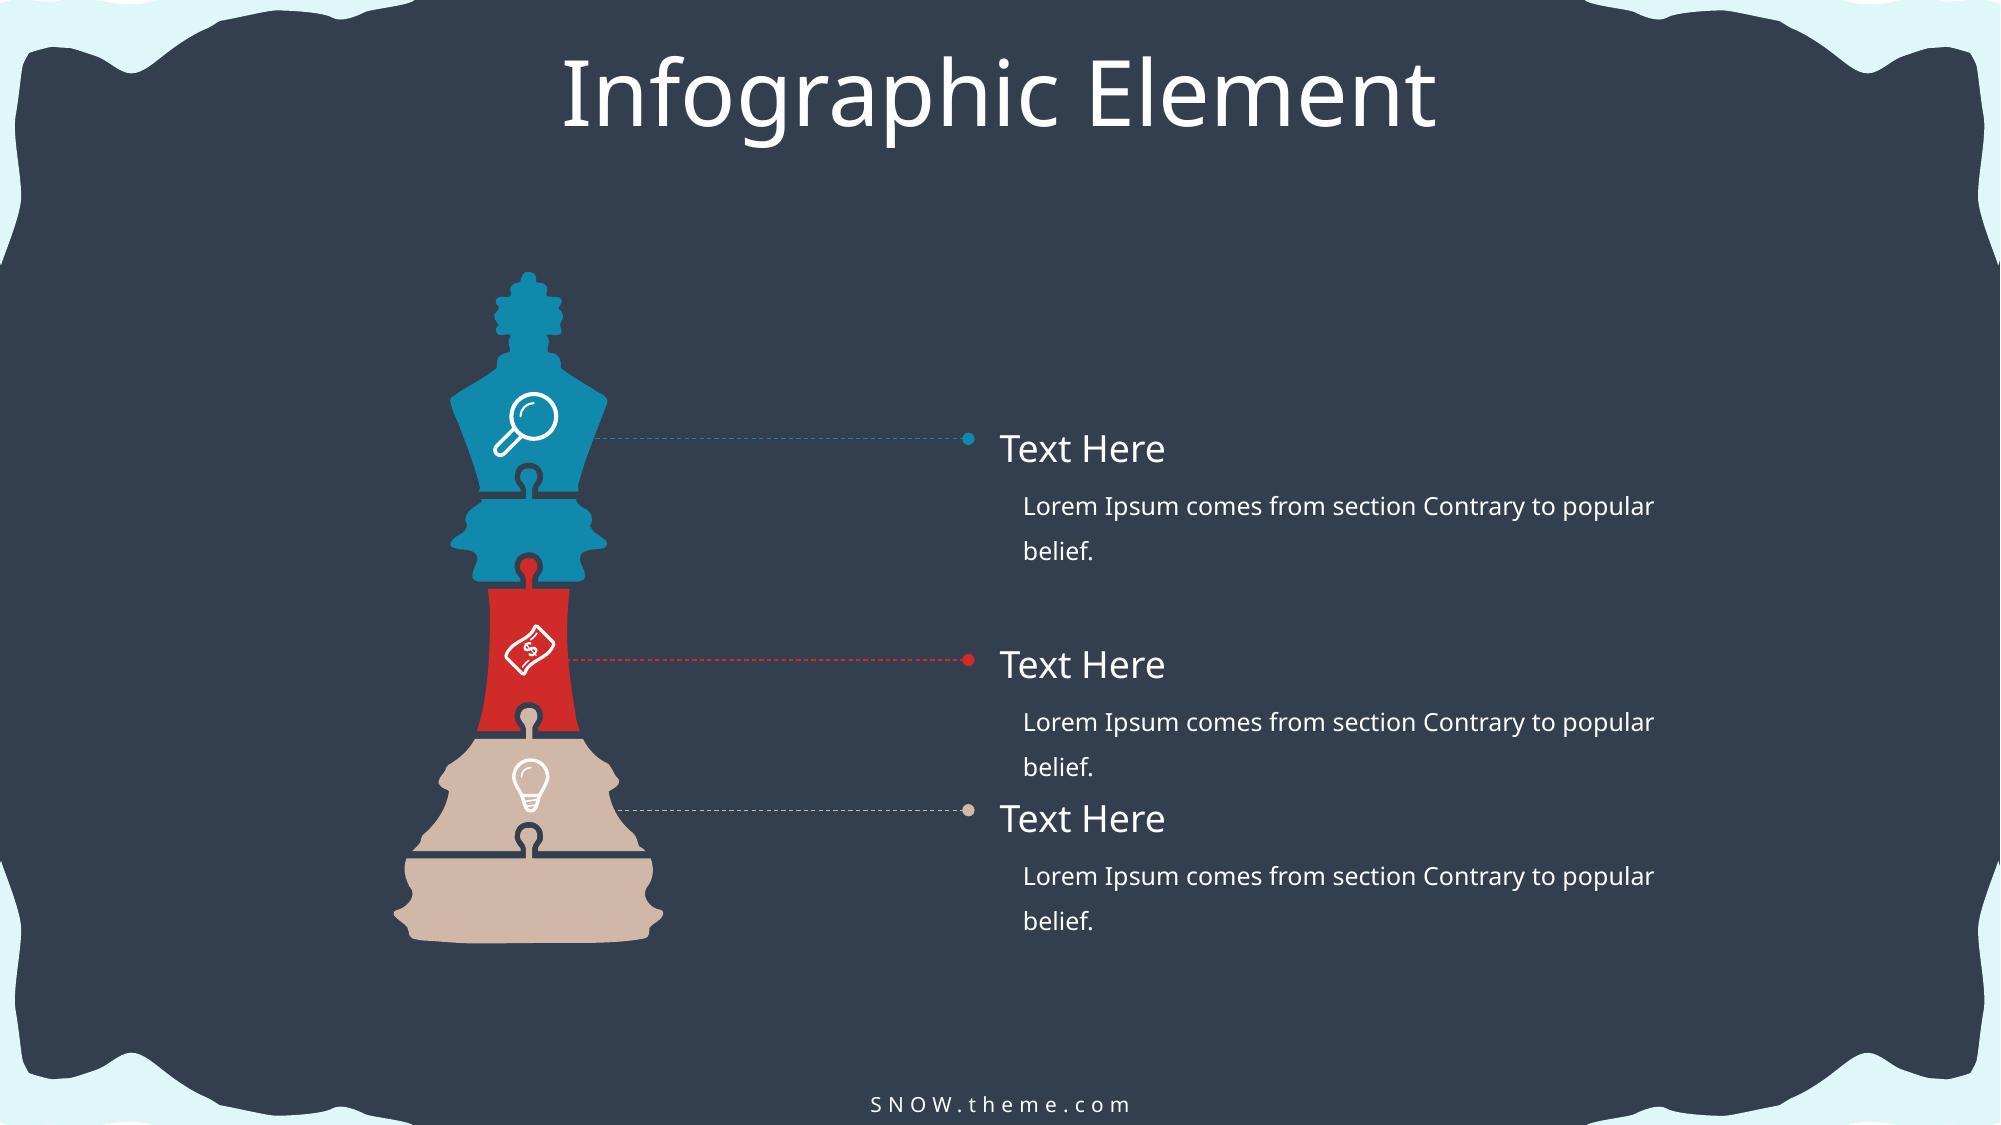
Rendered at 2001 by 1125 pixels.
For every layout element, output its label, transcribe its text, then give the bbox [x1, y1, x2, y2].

text_box [450, 271, 608, 492]
text_box Text Here [984, 417, 1182, 478]
text_box Text Here [984, 633, 1182, 694]
text_box Lorem Ipsum comes from section Contrary to popular belief. [1008, 838, 1673, 943]
text_box [476, 558, 580, 732]
text_box Infographic Element [546, 27, 1454, 153]
text_box [393, 827, 664, 944]
text_box Text Here [984, 787, 1182, 848]
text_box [493, 391, 559, 458]
text_box [412, 708, 646, 852]
text_box Lorem Ipsum comes from section Contrary to popular belief. [1008, 468, 1673, 573]
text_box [504, 624, 556, 676]
text_box [450, 468, 607, 582]
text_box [512, 758, 550, 813]
text_box Lorem Ipsum comes from section Contrary to popular belief. [1008, 684, 1673, 789]
